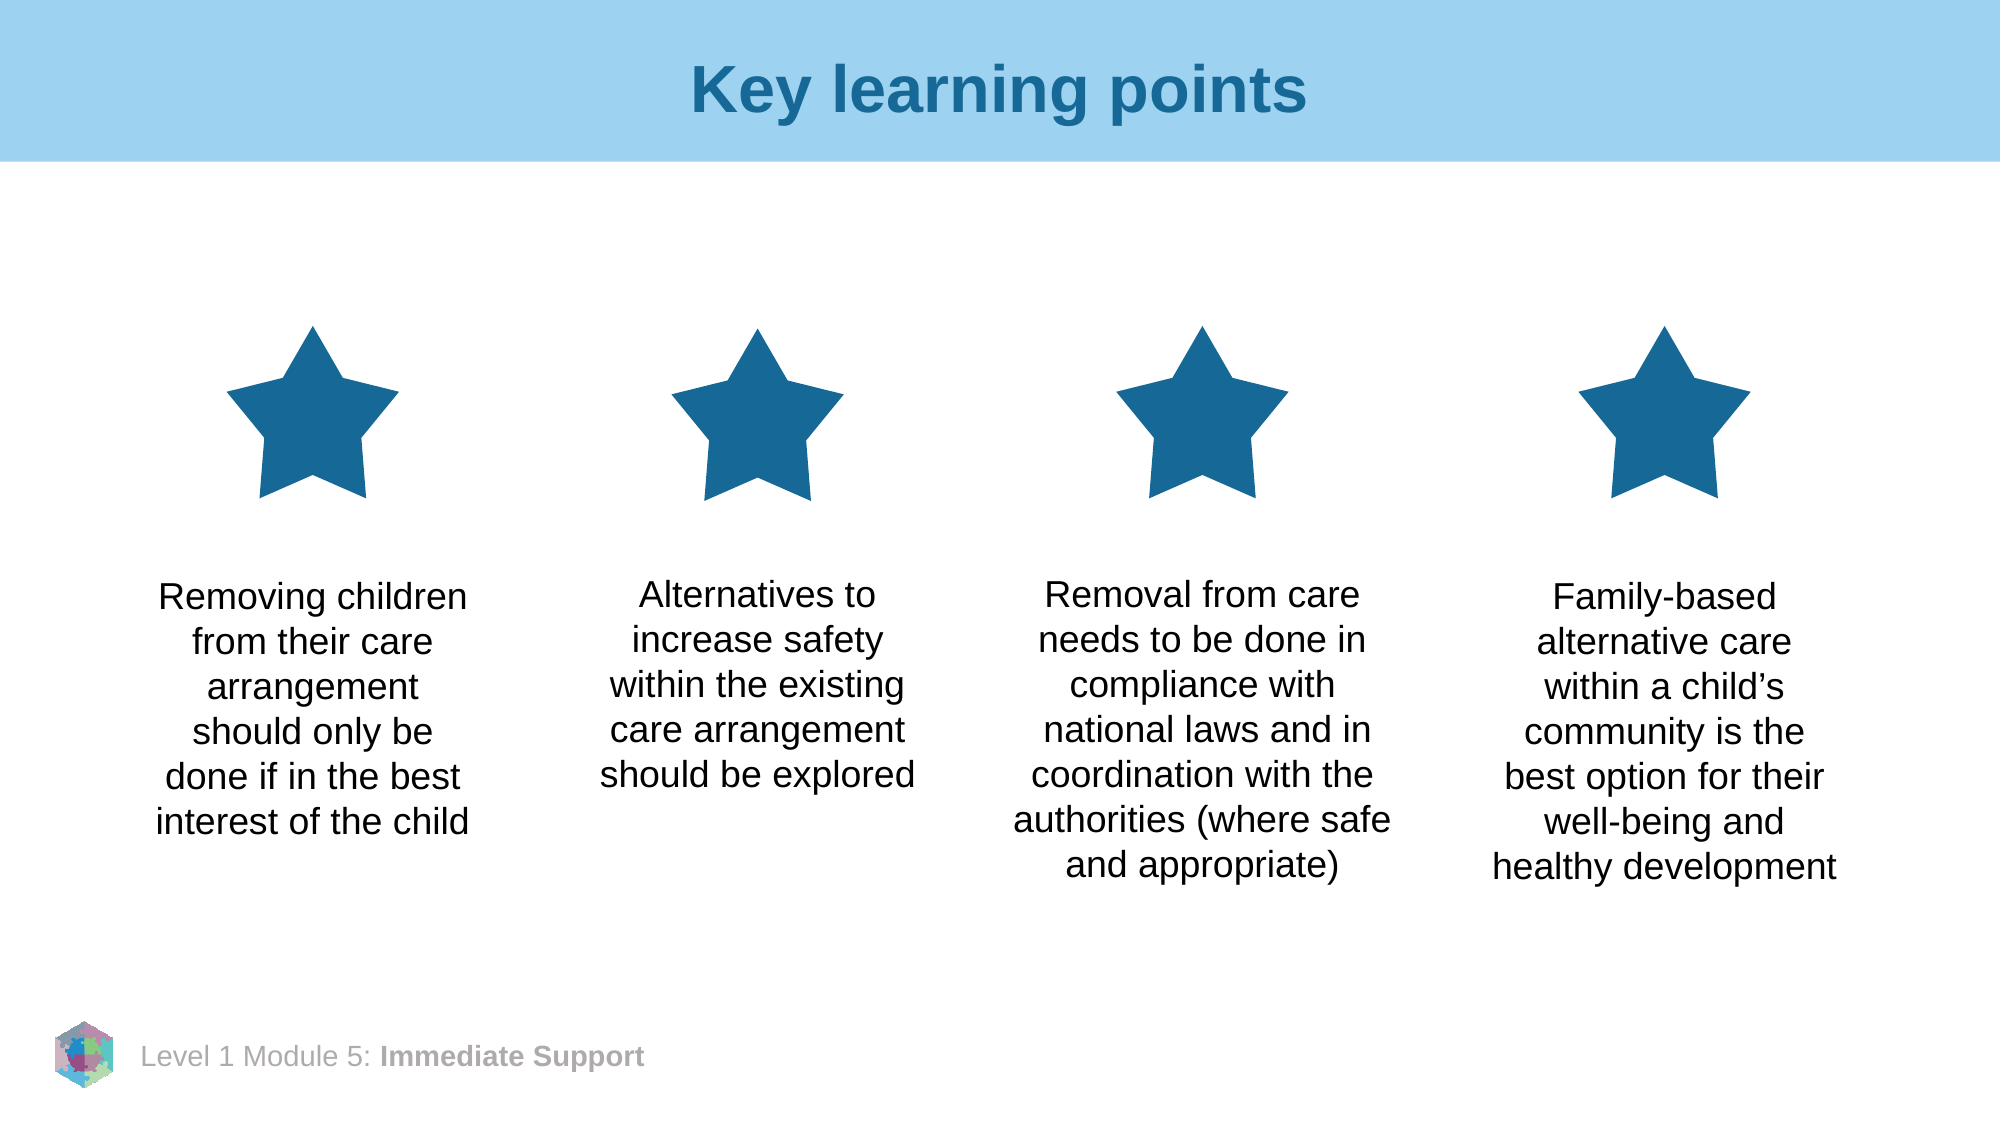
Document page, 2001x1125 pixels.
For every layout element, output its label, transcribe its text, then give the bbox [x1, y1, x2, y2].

text_box Removing children from their care arrangement should only be done if in the best interest of the child [137, 564, 489, 850]
picture [55, 1021, 113, 1088]
text_box Family-based alternative care within a child’s community is the best option for their well-being and healthy development [1475, 564, 1854, 895]
text_box Removal from care needs to be done in compliance with national laws and in coordination with the authorities (where safe and appropriate) [982, 562, 1422, 893]
title Key learning points [137, 19, 1863, 163]
text_box [1114, 323, 1291, 501]
text_box [669, 326, 846, 503]
text_box [1576, 323, 1753, 501]
text_box [224, 323, 401, 501]
text_box Alternatives to increase safety within the existing care arrangement should be explored [582, 562, 933, 803]
